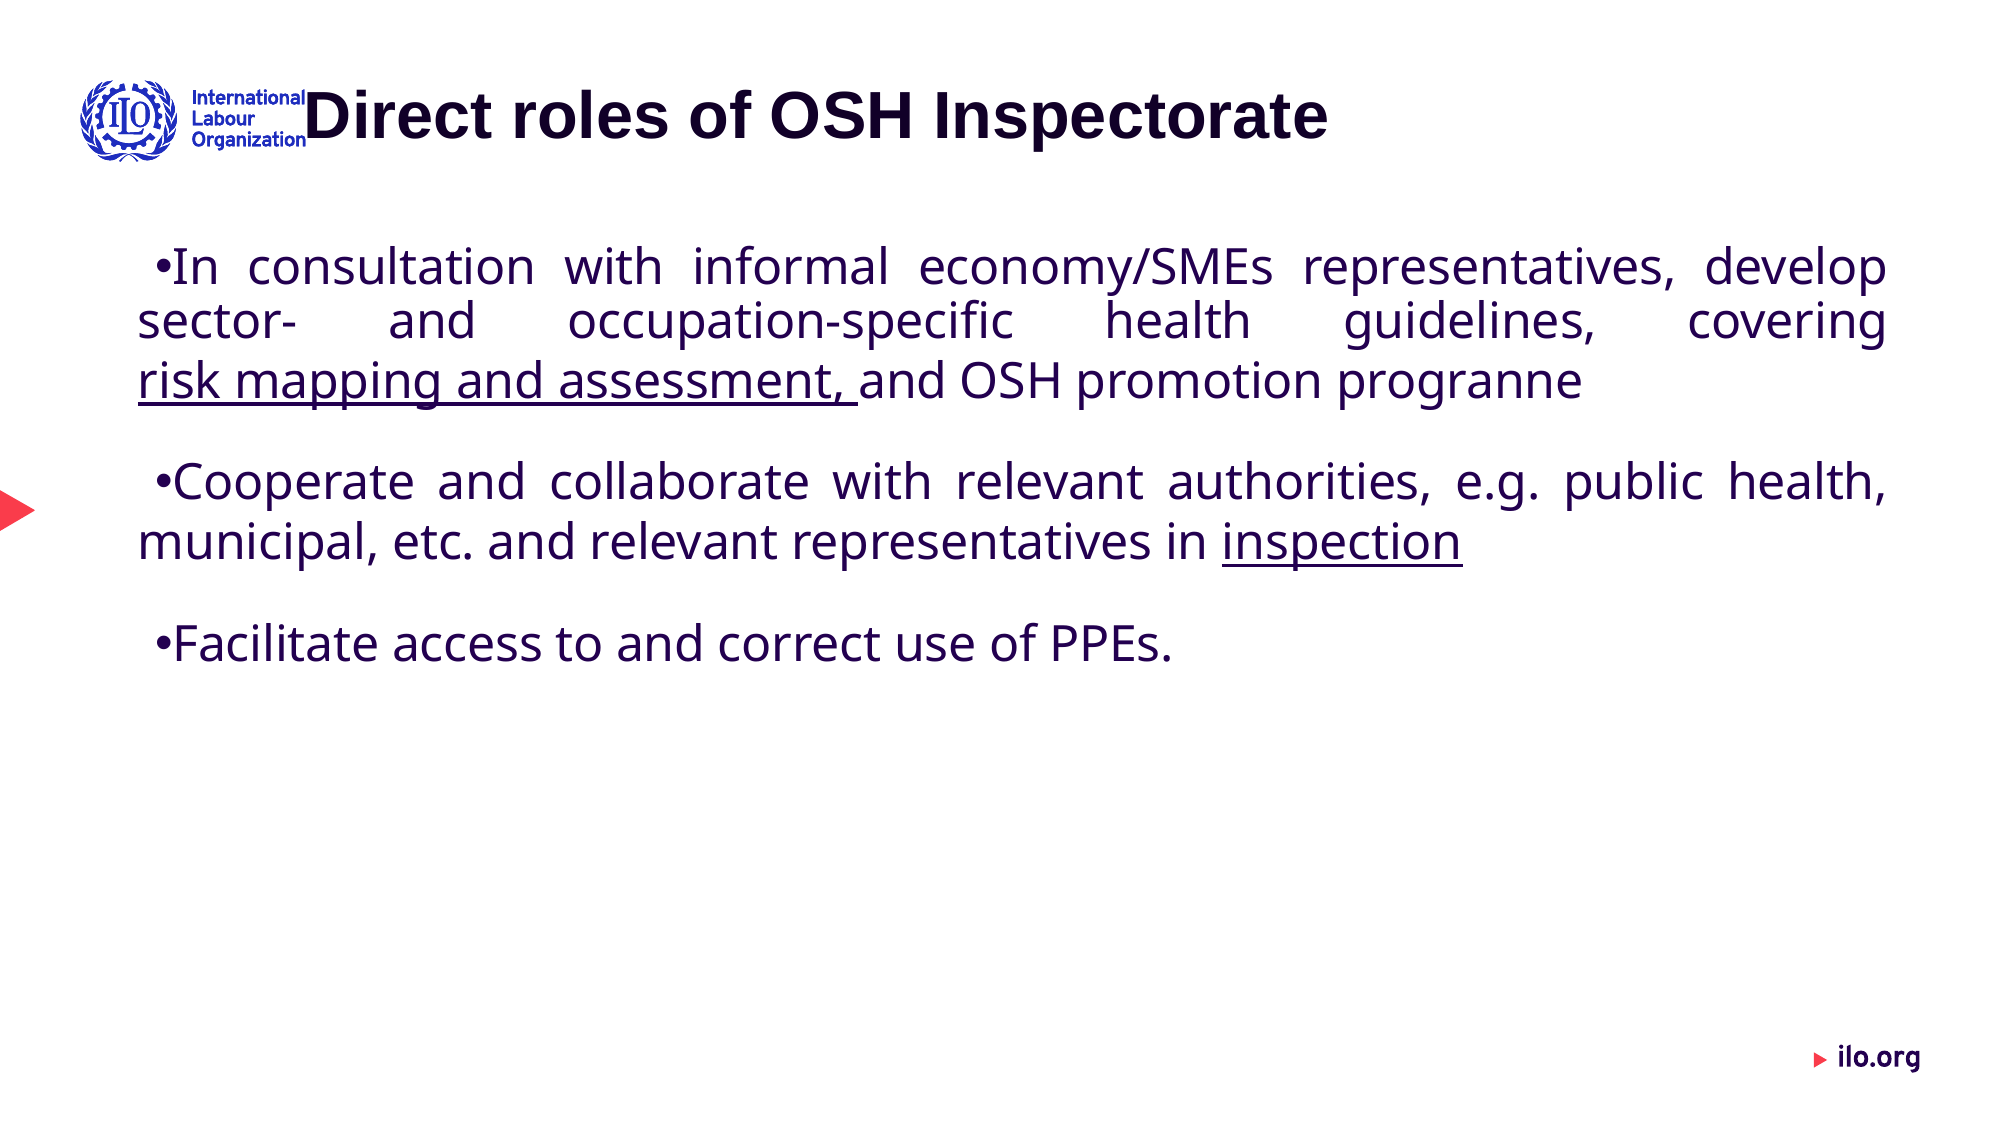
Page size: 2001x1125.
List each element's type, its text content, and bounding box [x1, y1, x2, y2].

text_box In consultation with informal economy/SMEs representatives, develop sector- and occupation-specific health guidelines, covering risk mapping and assessment, and OSH promotion progranne Cooperate and collaborate with relevant authorities, e.g. public health, municipal, etc. and relevant representatives in inspection Facilitate access to and correct use of PPEs. [123, 234, 1904, 959]
title Direct roles of OSH Inspectorate [303, 80, 1617, 181]
